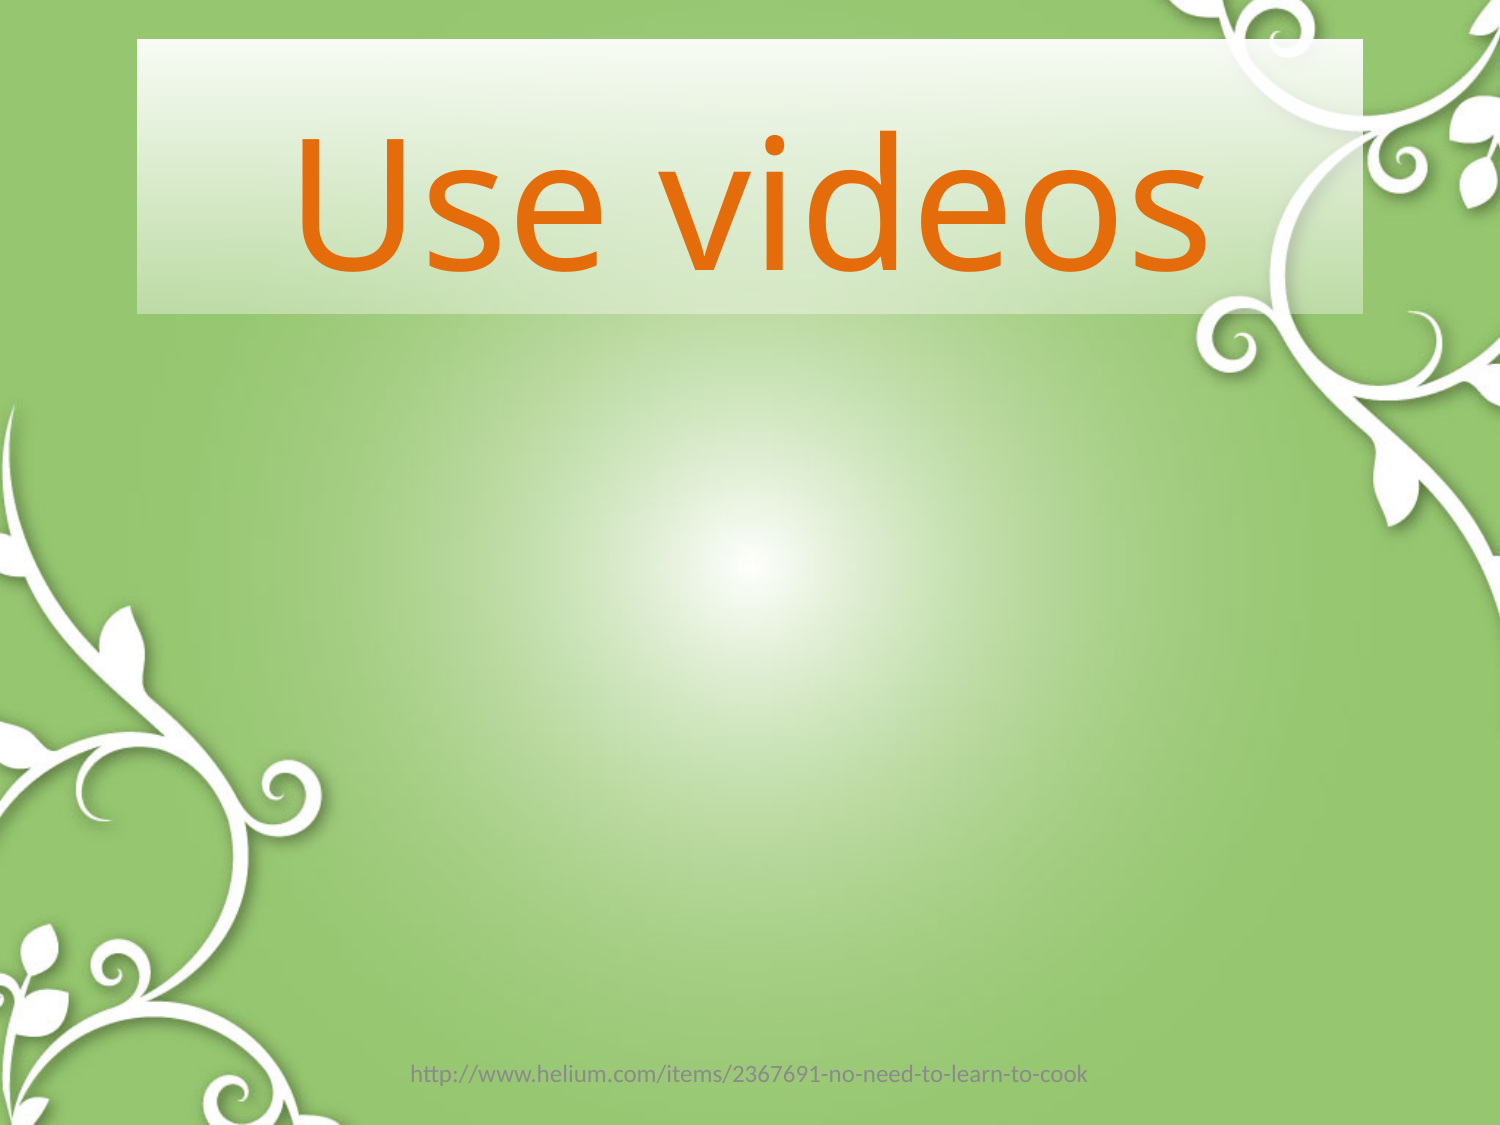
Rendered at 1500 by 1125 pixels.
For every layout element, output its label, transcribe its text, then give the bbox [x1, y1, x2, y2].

footer http://www.helium.com/items/2367691-no-need-to-learn-to-cook [174, 1042, 1325, 1103]
text_box Use videos [137, 39, 1363, 314]
picture [0, 0, 1500, 1125]
